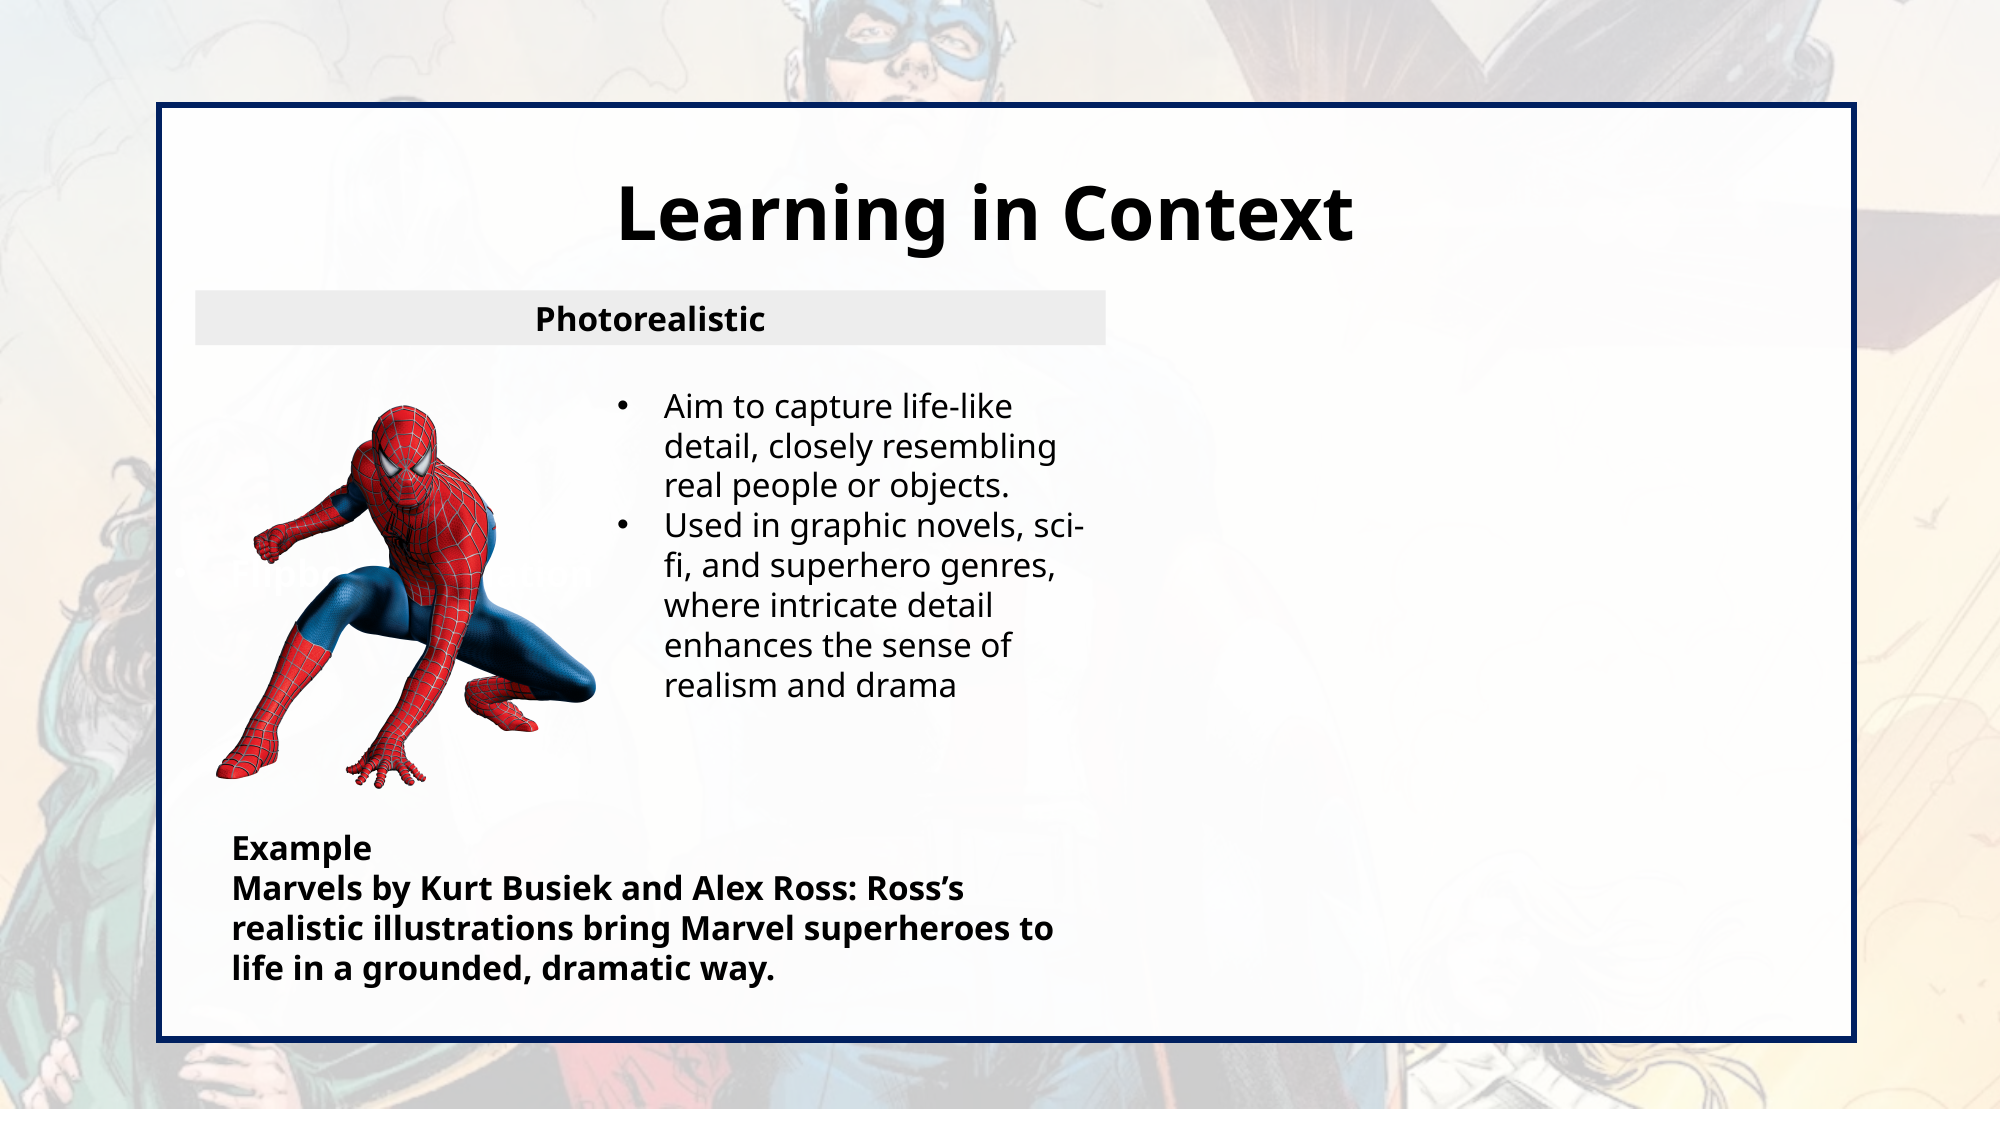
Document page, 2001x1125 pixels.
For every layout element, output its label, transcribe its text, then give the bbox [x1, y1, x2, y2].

text_box Learning in Context [195, 158, 1776, 264]
text_box Example Marvels by Kurt Busiek and Alex Ross: Ross’s realistic illustrations bring Marvel superheroes to life in a grounded, dramatic way. [216, 819, 1106, 995]
text_box Photorealistic [195, 290, 1106, 346]
picture [216, 405, 596, 789]
text_box Flipbook animation [158, 104, 1855, 1041]
text_box Aim to capture life-like detail, closely resembling real people or objects. Used in graphic novels, sci-fi, and superhero genres, where intricate detail enhances the sense of realism and drama [602, 377, 1106, 712]
